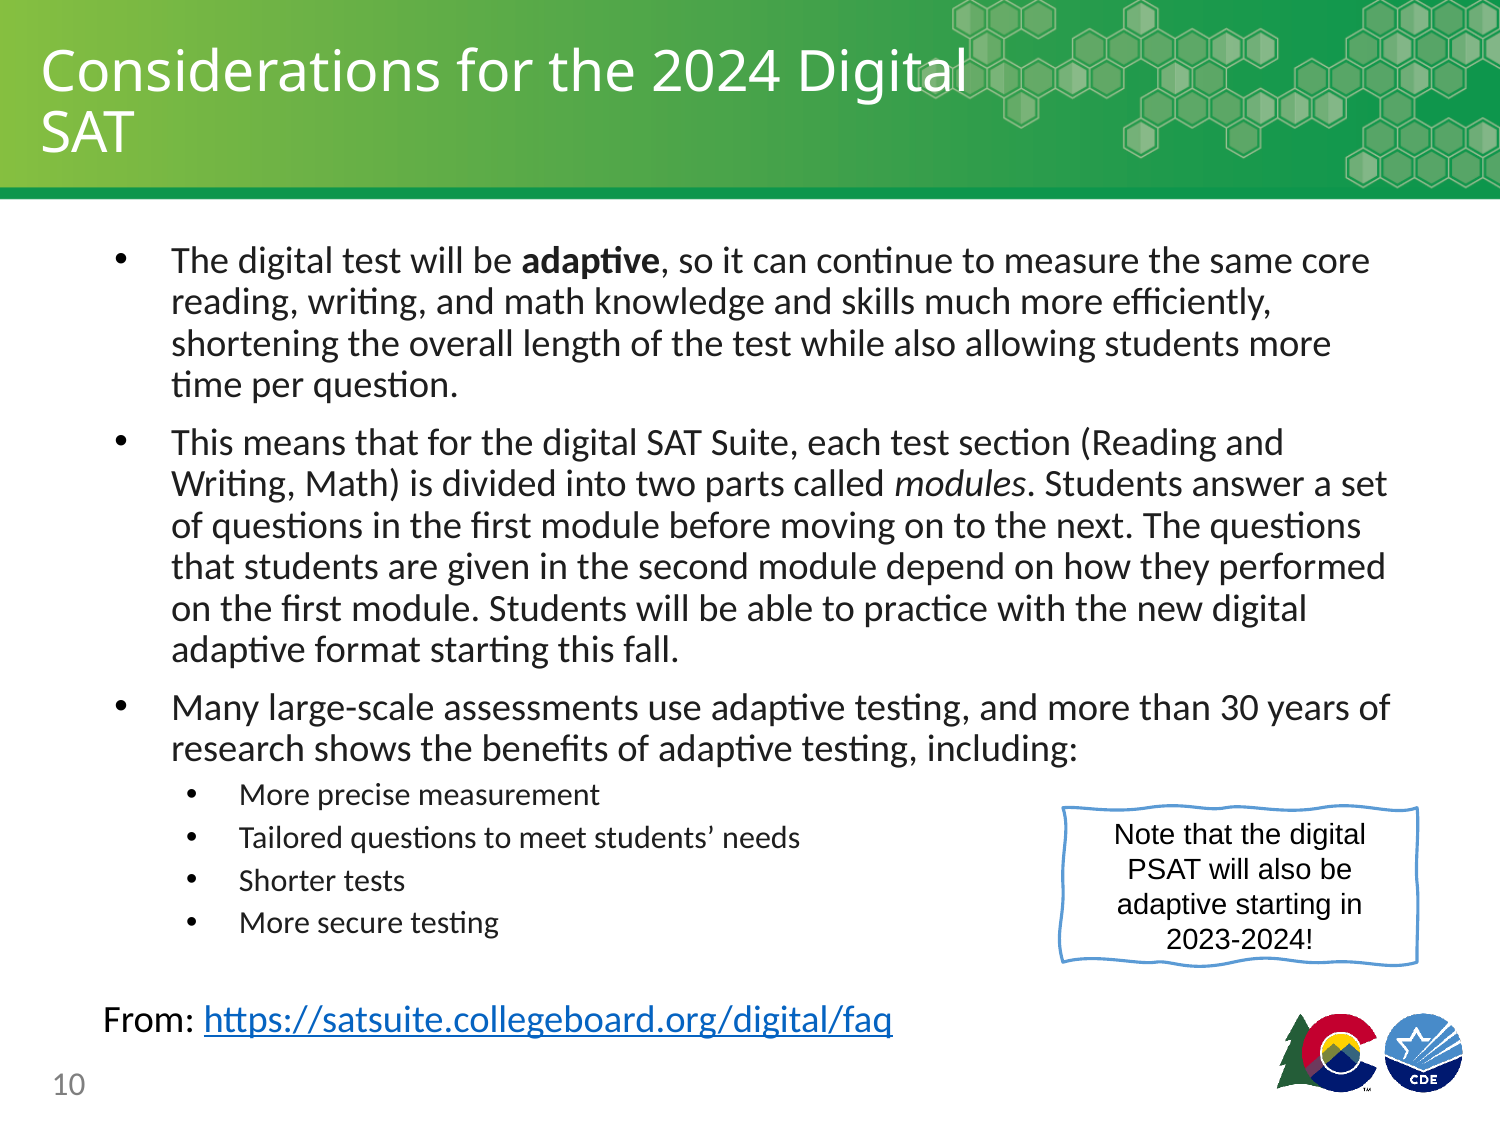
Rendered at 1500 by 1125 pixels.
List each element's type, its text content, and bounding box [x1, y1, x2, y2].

picture [0, 0, 1500, 200]
picture [1275, 1012, 1463, 1093]
slide_number 10 [36, 1054, 375, 1115]
text_box Note that the digital PSAT will also be adaptive starting in 2023-2024! [1059, 805, 1418, 967]
list The digital test will be adaptive, so it can continue to measure the same core reading, writing, and math knowledge and skills much more efficiently, shortening the overall length of the test while also allowing students more time per question. This means that for the digital SAT Suite, each test section (Reading and Writing, Math) is divided into two parts called modules. Students answer a set of questions in the first module before moving on to the next. The questions that students are given in the second module depend on how they performed on the first module. Students will be able to practice with the new digital adaptive format starting this fall. Many large-scale assessments use adaptive testing, and more than 30 years of research shows the benefits of adaptive testing, including: More precise measurement Tailored questions to meet students’ needs Shorter tests More secure testing From: https://satsuite.collegeboard.org/digital/faq [103, 239, 1397, 1055]
title Considerations for the 2024 Digital SAT [40, 41, 1038, 166]
